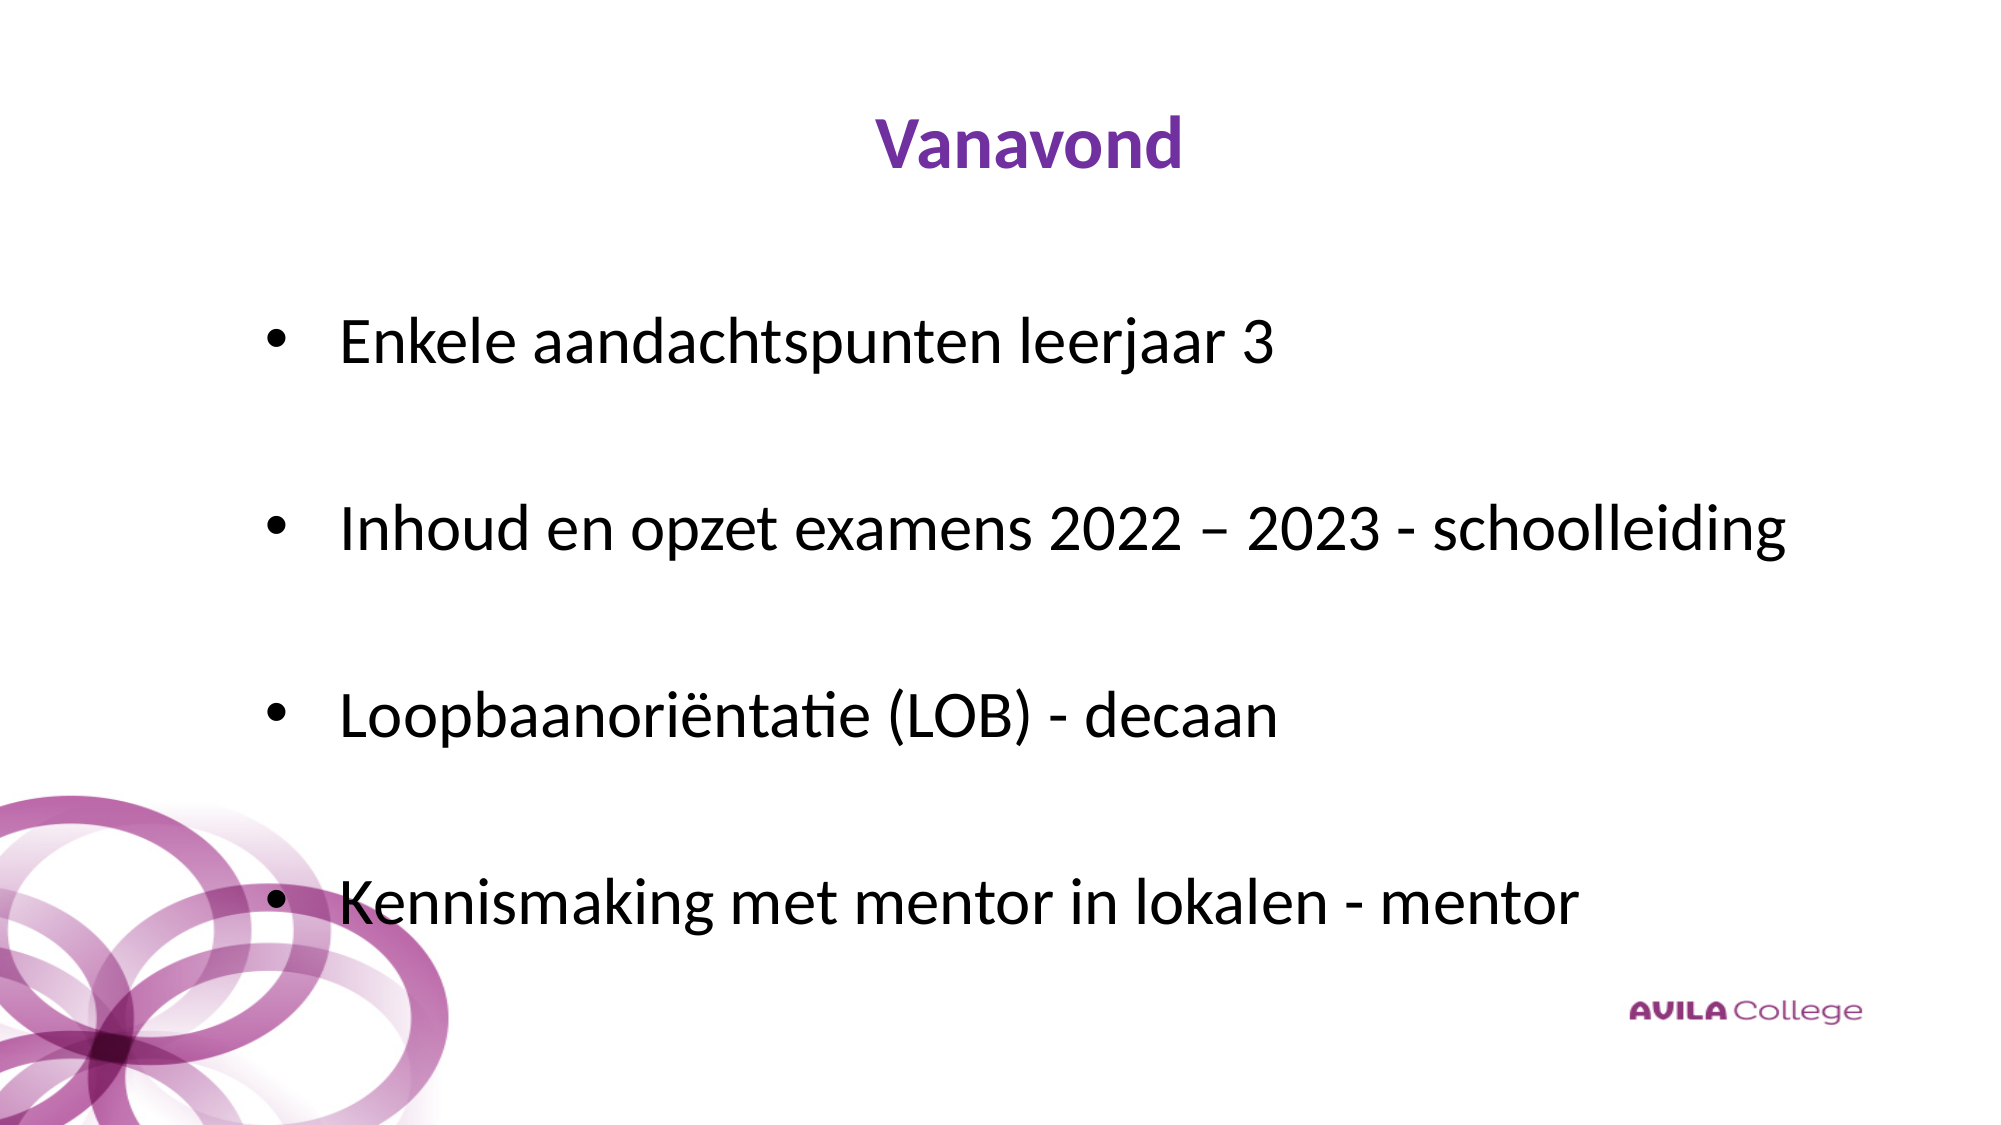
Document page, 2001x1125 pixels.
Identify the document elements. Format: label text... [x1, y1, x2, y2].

title Vanavond [99, 45, 1961, 233]
list Enkele aandachtspunten leerjaar 3 Inhoud en opzet examens 2022 – 2023 - schoolleiding Loopbaanoriëntatie (LOB) - decaan Kennismaking met mentor in lokalen - mentor [249, 196, 1923, 1040]
picture [0, 0, 2000, 1125]
